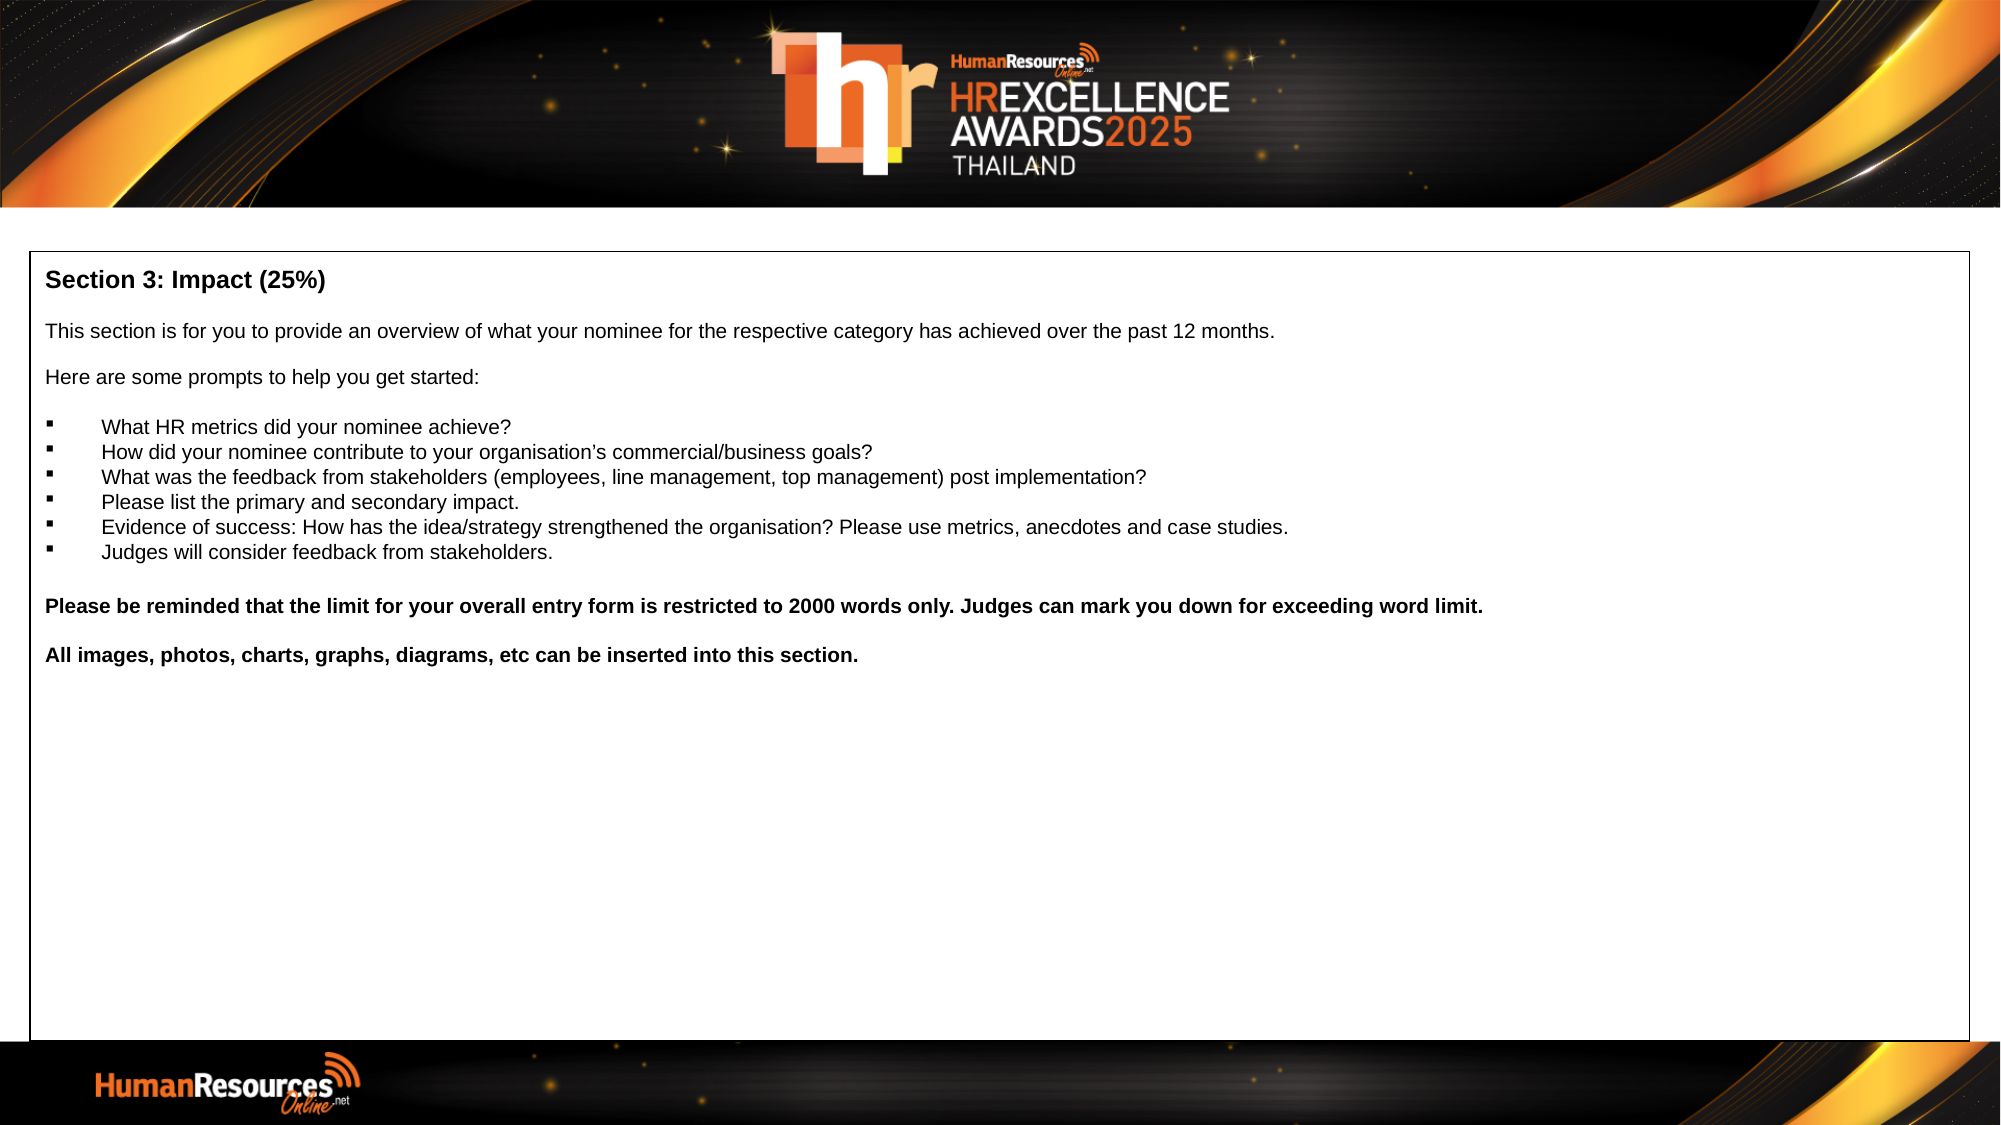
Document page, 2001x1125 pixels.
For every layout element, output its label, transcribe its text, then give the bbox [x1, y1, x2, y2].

picture [0, 0, 2001, 1125]
text_box Section 3: Impact (25%) This section is for you to provide an overview of what your nominee for the respective category has achieved over the past 12 months. Here are some prompts to help you get started: What HR metrics did your nominee achieve? How did your nominee contribute to your organisation’s commercial/business goals? What was the feedback from stakeholders (employees, line management, top management) post implementation? Please list the primary and secondary impact. Evidence of success: How has the idea/strategy strengthened the organisation? Please use metrics, anecdotes and case studies. Judges will consider feedback from stakeholders. Please be reminded that the limit for your overall entry form is restricted to 2000 words only. Judges can mark you down for exceeding word limit. All images, photos, charts, graphs, diagrams, etc can be inserted into this section. [30, 251, 1970, 1042]
